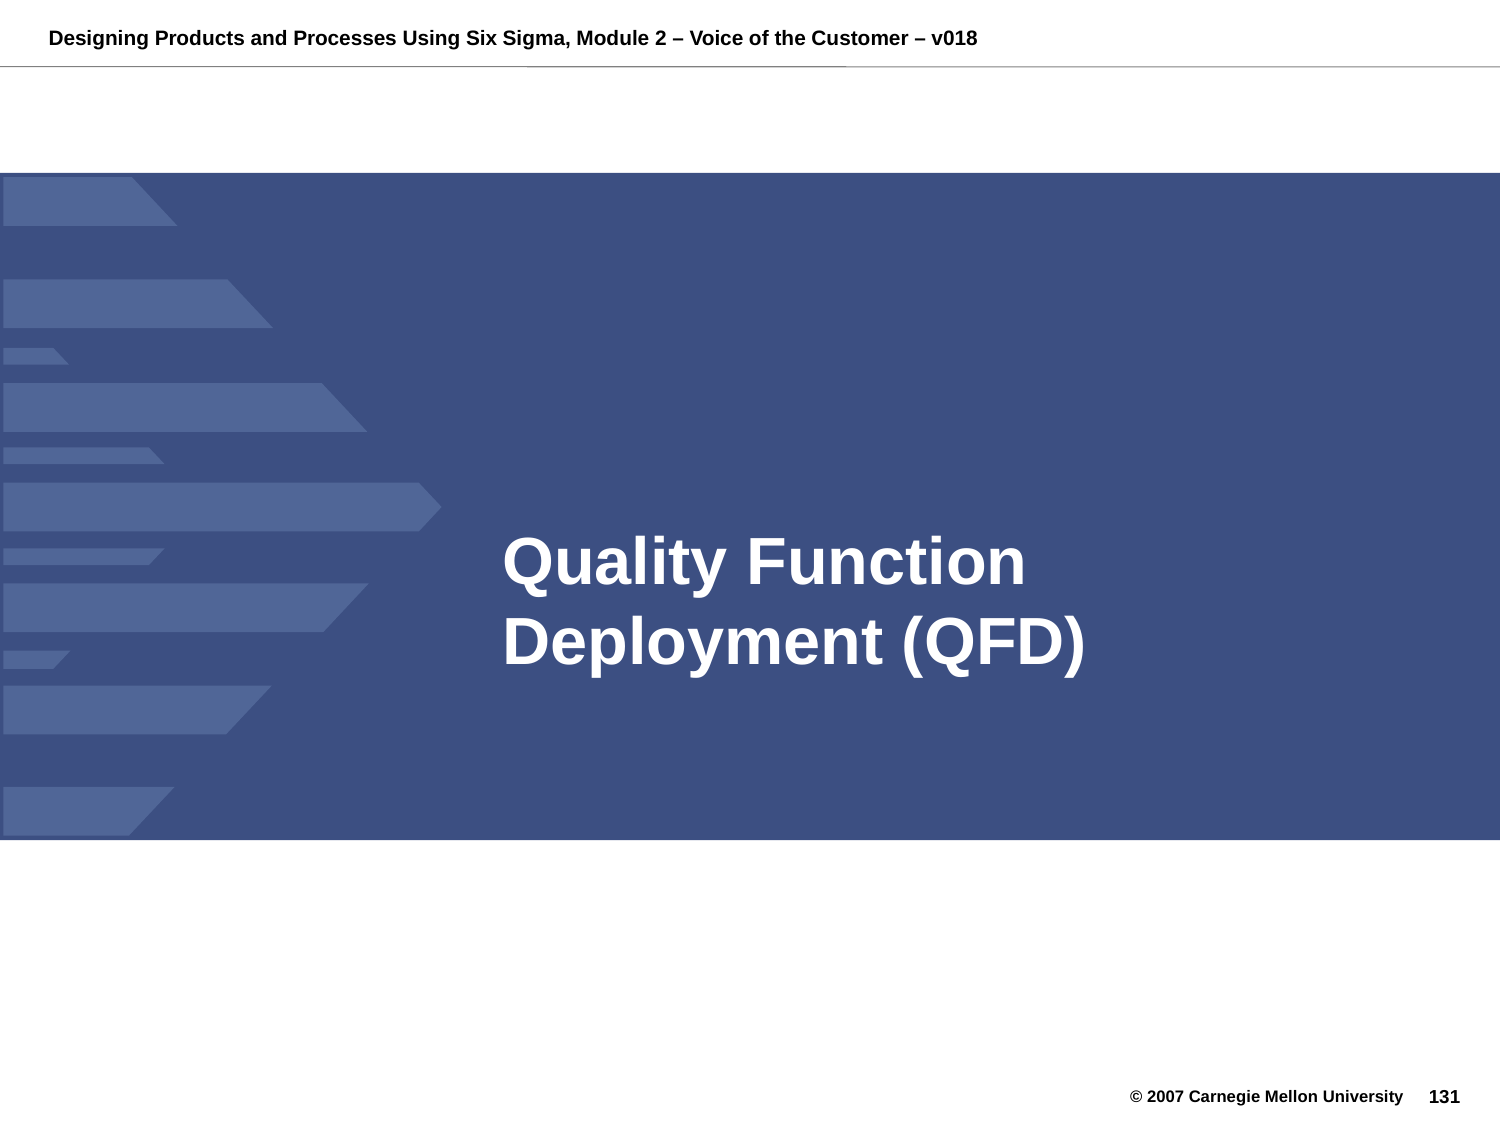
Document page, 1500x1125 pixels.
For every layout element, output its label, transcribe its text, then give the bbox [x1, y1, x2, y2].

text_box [3, 176, 442, 836]
text_box [0, 172, 1500, 841]
text_box Quality Function Deployment (QFD) [487, 439, 1438, 757]
